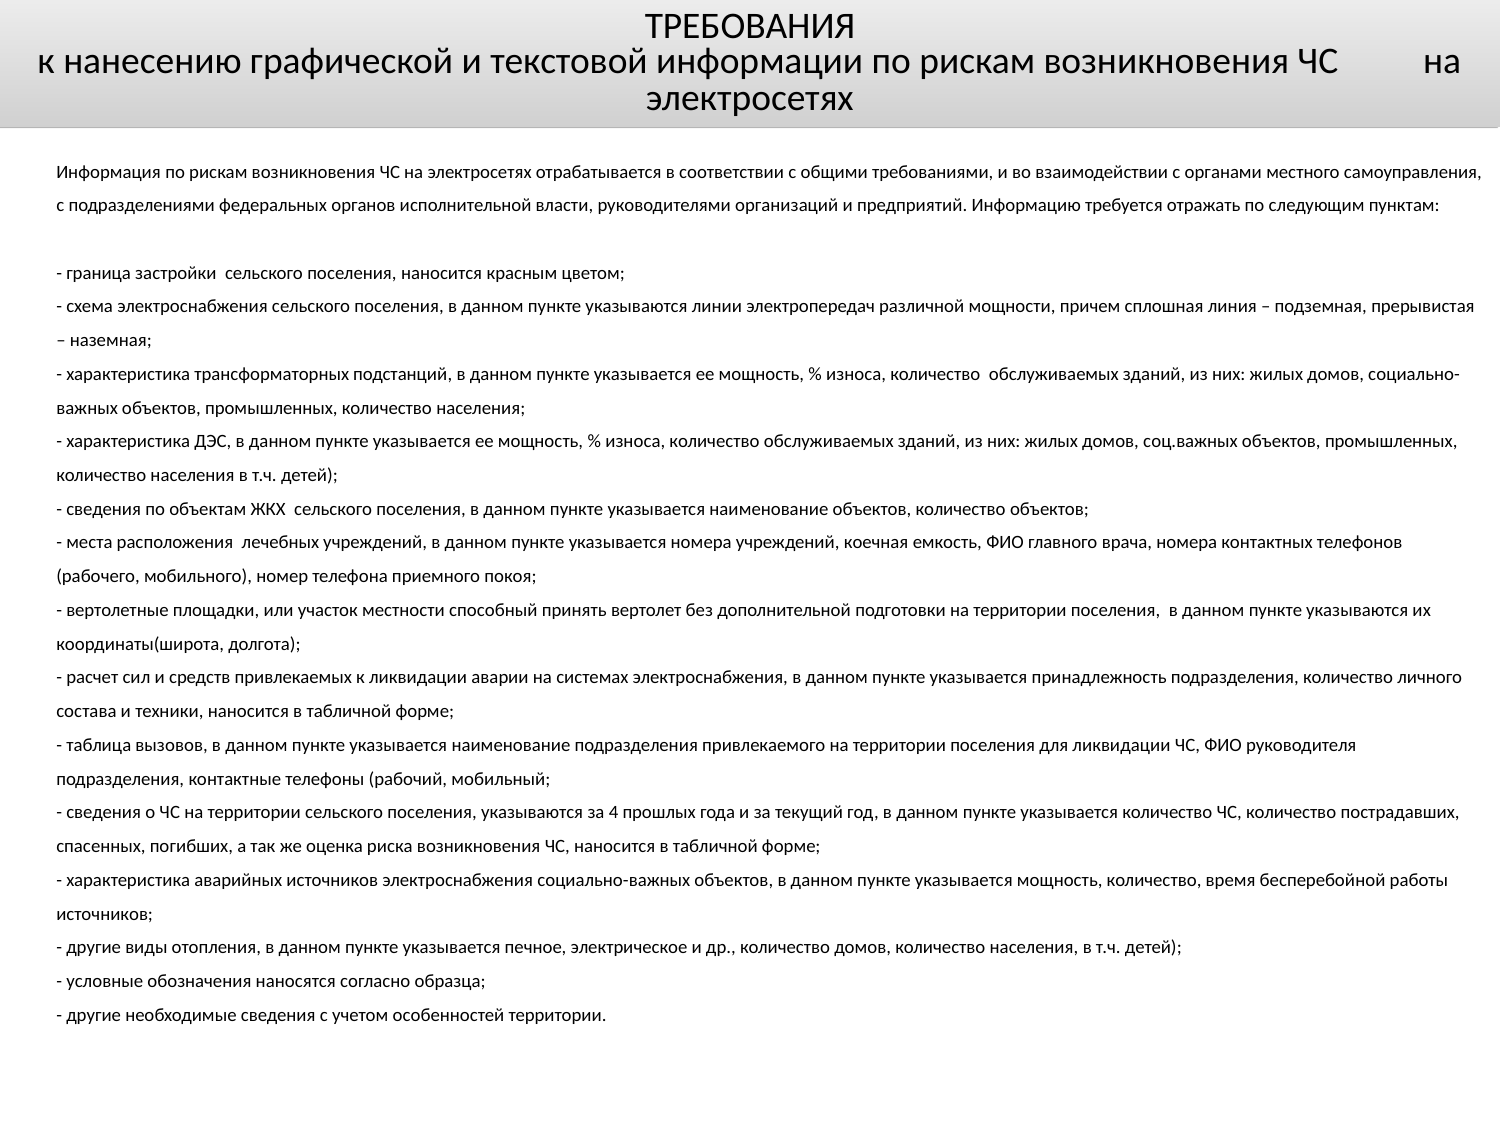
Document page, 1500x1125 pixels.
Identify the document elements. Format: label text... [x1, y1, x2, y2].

text_box ТРЕБОВАНИЯ к нанесению графической и текстовой информации по рискам возникновения ЧС на электросетях [0, 0, 1500, 127]
text_box Информация по рискам возникновения ЧС на электросетях отрабатывается в соответствии с общими требованиями, и во взаимодействии с органами местного самоуправления, с подразделениями федеральных органов исполнительной власти, руководителями организаций и предприятий. Информацию требуется отражать по следующим пунктам: - граница застройки сельского поселения, наносится красным цветом; - схема электроснабжения сельского поселения, в данном пункте указываются линии электропередач различной мощности, причем сплошная линия – подземная, прерывистая – наземная; - характеристика трансформаторных подстанций, в данном пункте указывается ее мощность, % износа, количество обслуживаемых зданий, из них: жилых домов, социально-важных объектов, промышленных, количество населения; - характеристика ДЭС, в данном пункте указывается ее мощность, % износа, количество обслуживаемых зданий, из них: жилых домов, соц.важных объектов, промышленных, количество населения в т.ч. детей); - сведения по объектам ЖКХ сельского поселения, в данном пункте указывается наименование объектов, количество объектов; - места расположения лечебных учреждений, в данном пункте указывается номера учреждений, коечная емкость, ФИО главного врача, номера контактных телефонов (рабочего, мобильного), номер телефона приемного покоя; - вертолетные площадки, или участок местности способный принять вертолет без дополнительной подготовки на территории поселения, в данном пункте указываются их координаты(широта, долгота); - расчет сил и средств привлекаемых к ликвидации аварии на системах электроснабжения, в данном пункте указывается принадлежность подразделения, количество личного состава и техники, наносится в табличной форме; - таблица вызовов, в данном пункте указывается наименование подразделения привлекаемого на территории поселения для ликвидации ЧС, ФИО руководителя подразделения, контактные телефоны (рабочий, мобильный; - сведения о ЧС на территории сельского поселения, указываются за 4 прошлых года и за текущий год, в данном пункте указывается количество ЧС, количество пострадавших, спасенных, погибших, а так же оценка риска возникновения ЧС, наносится в табличной форме; - характеристика аварийных источников электроснабжения социально-важных объектов, в данном пункте указывается мощность, количество, время бесперебойной работы источников; - другие виды отопления, в данном пункте указывается печное, электрическое и др., количество домов, количество населения, в т.ч. детей); - условные обозначения наносятся согласно образца; - другие необходимые сведения с учетом особенностей территории. [41, 140, 1500, 1033]
